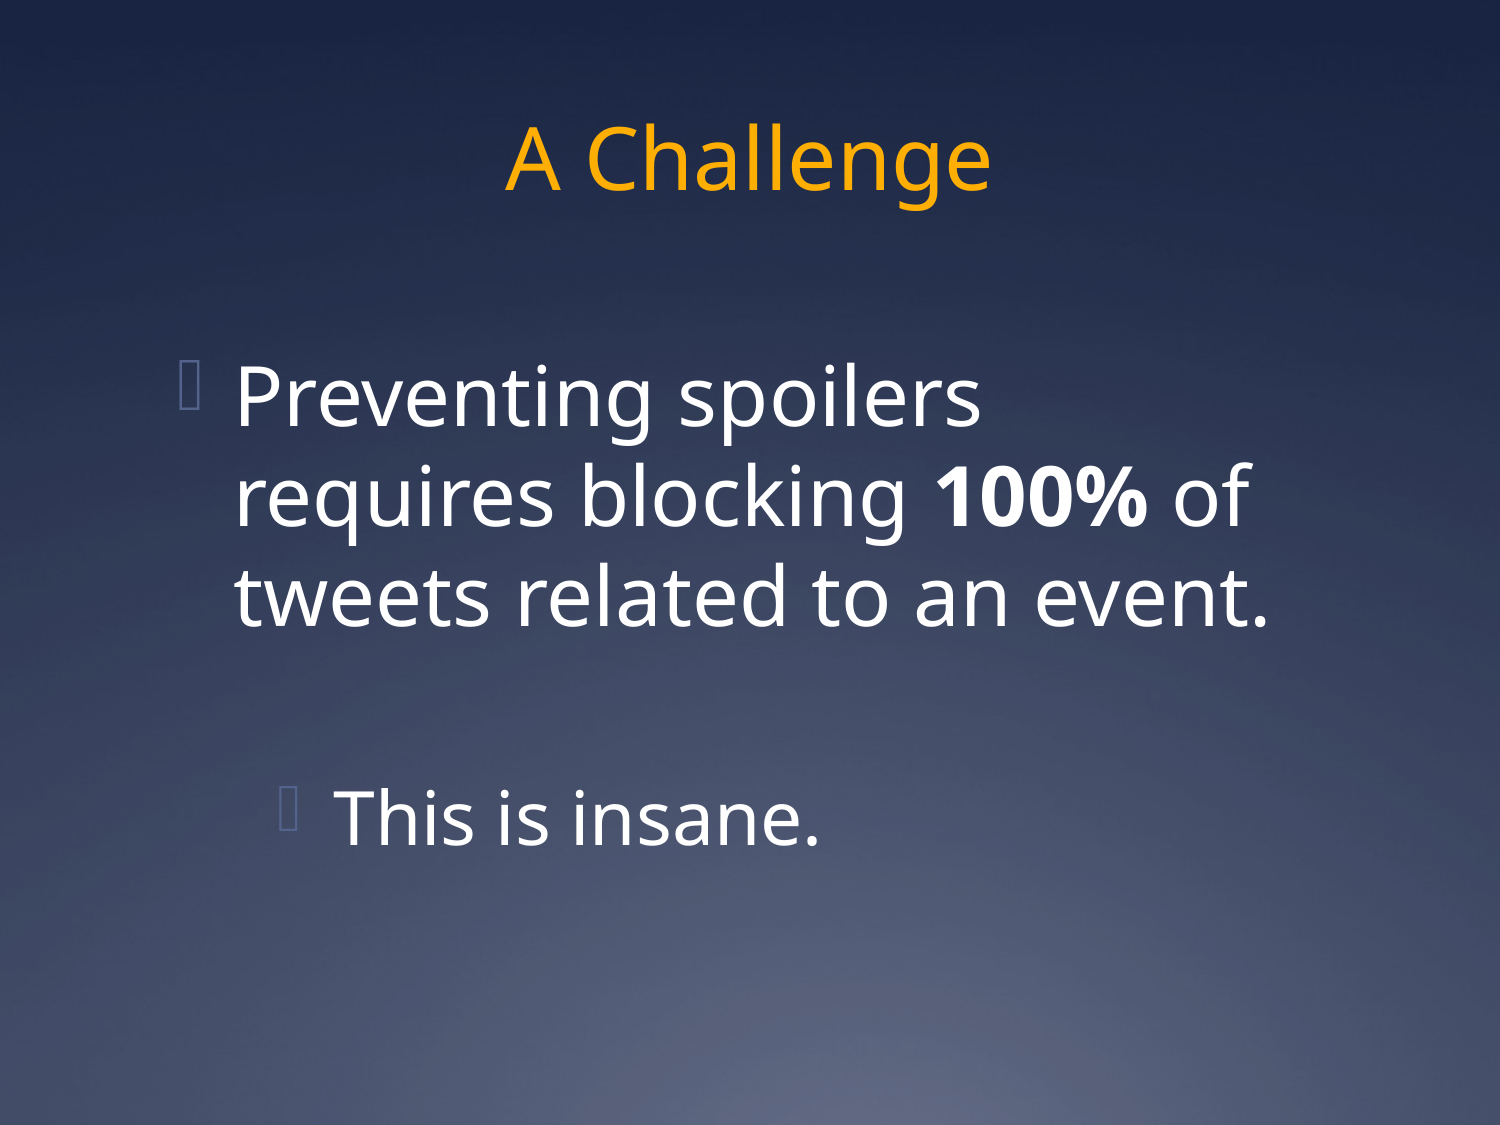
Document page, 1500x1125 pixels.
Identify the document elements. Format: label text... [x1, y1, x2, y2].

text_box This is insane. [187, 762, 1363, 915]
title A Challenge [100, 95, 1400, 225]
list Preventing spoilers requires blocking 100% of tweets related to an event. [162, 335, 1338, 638]
